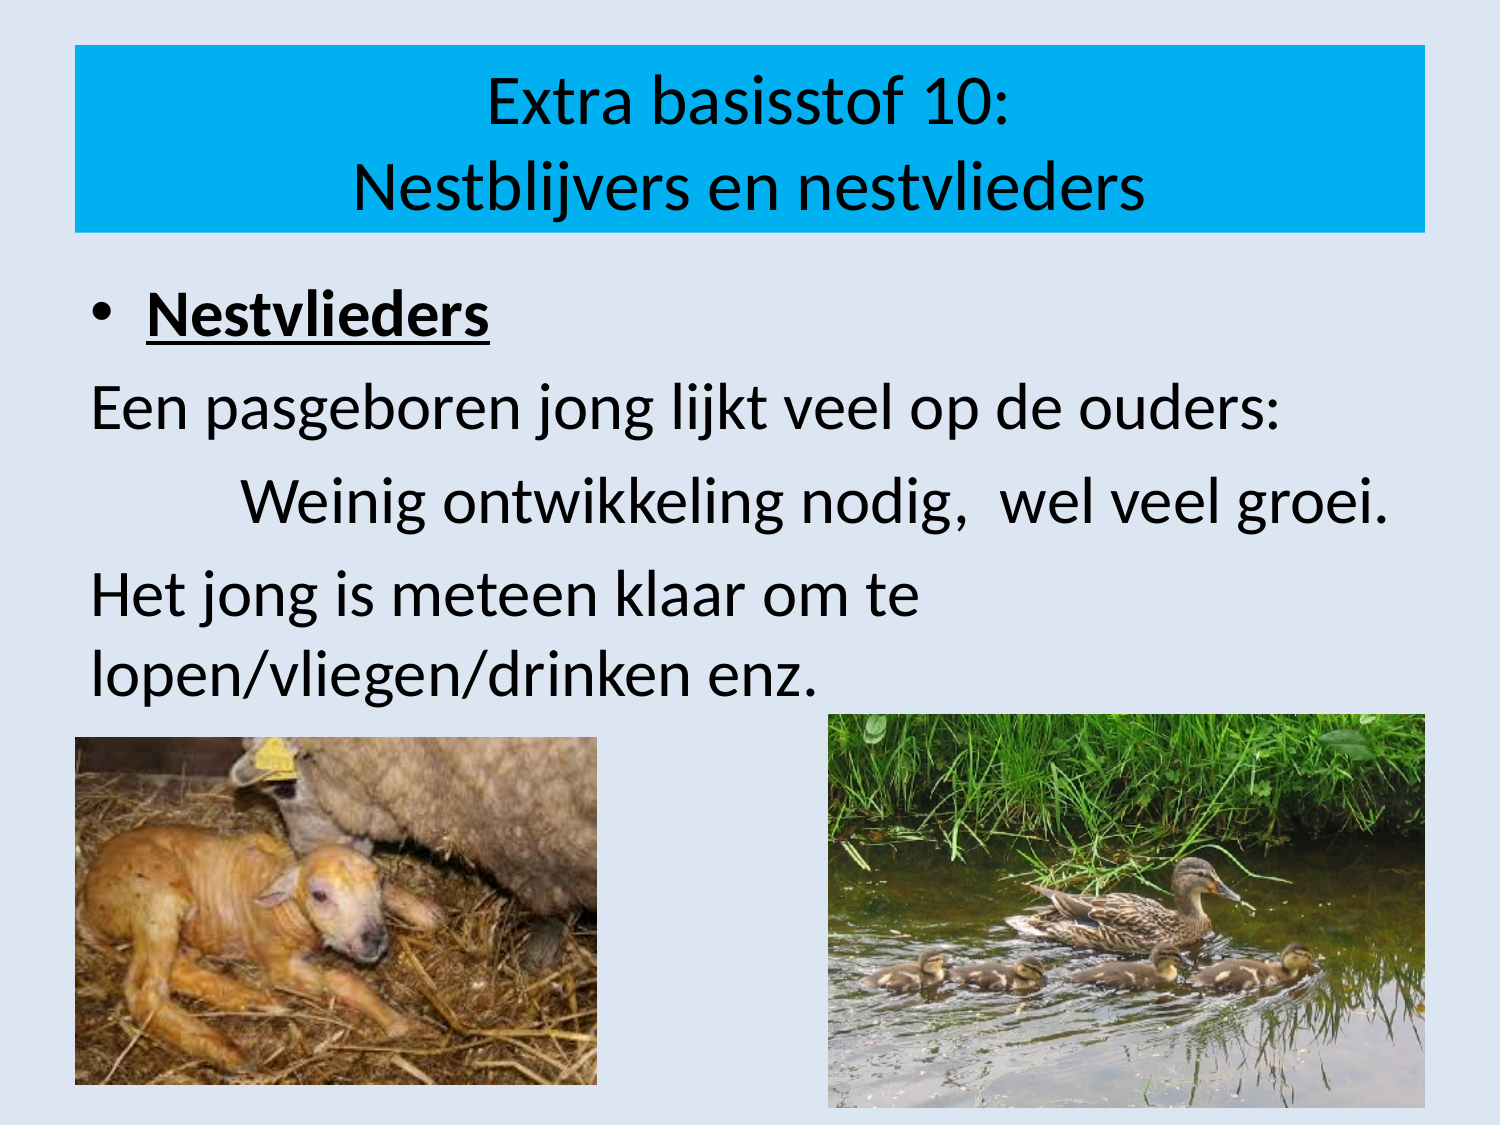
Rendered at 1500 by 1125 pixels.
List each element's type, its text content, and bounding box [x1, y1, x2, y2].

picture [827, 713, 1426, 1109]
title Extra basisstof 10: Nestblijvers en nestvlieders [75, 45, 1425, 233]
list Nestvlieders Een pasgeboren jong lijkt veel op de ouders: Weinig ontwikkeling nodig, wel veel groei. Het jong is meteen klaar om te lopen/vliegen/drinken enz. [75, 262, 1425, 1005]
picture [74, 737, 597, 1085]
